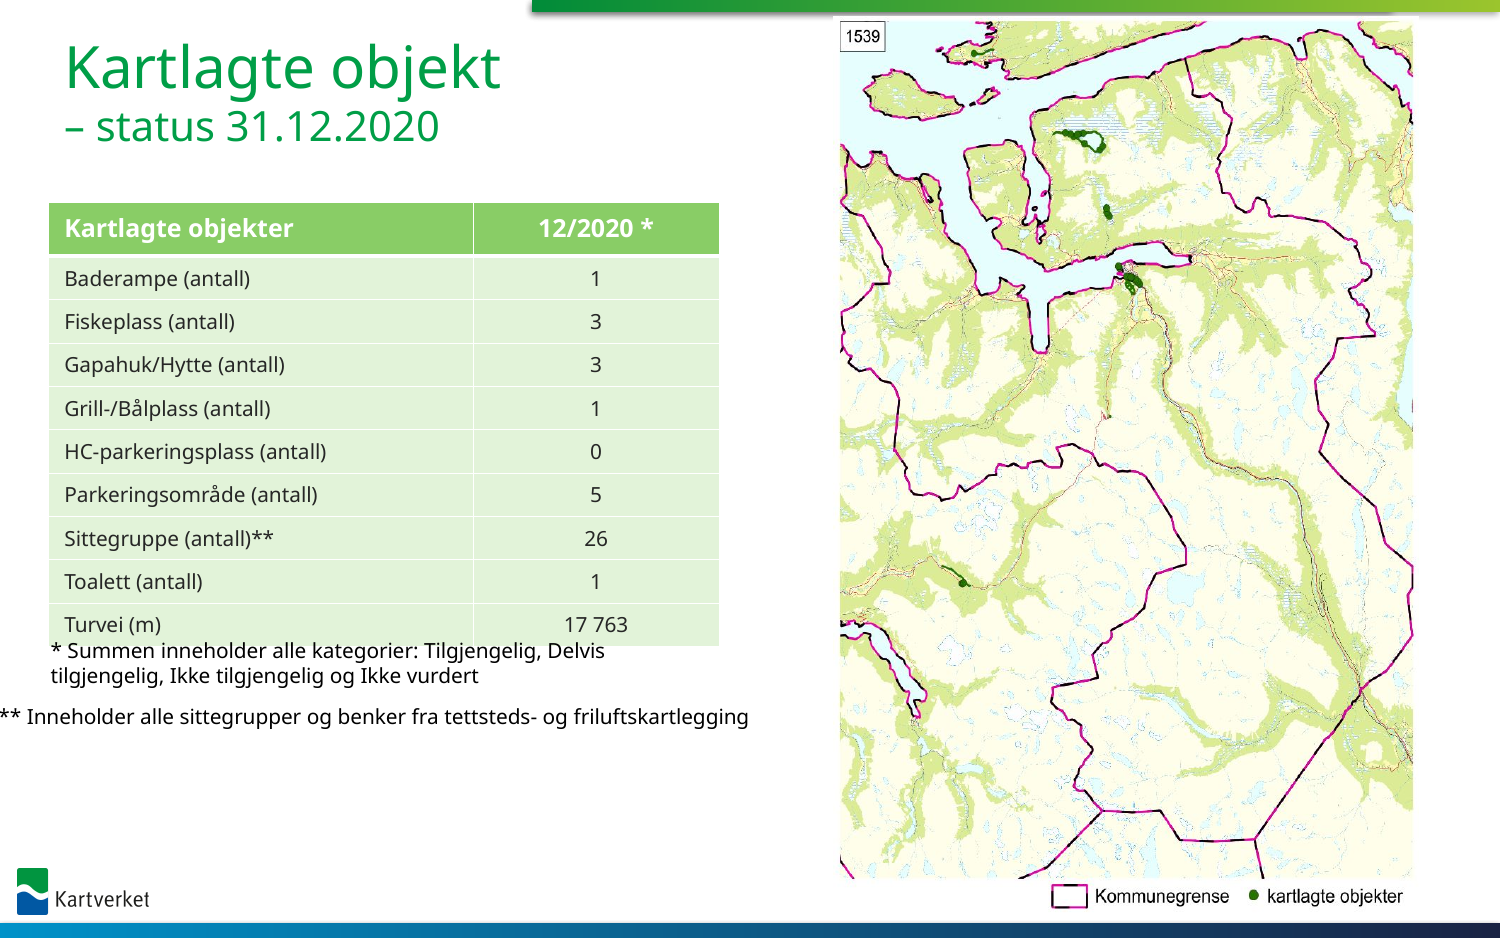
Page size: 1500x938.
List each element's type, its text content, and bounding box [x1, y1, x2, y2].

table_cell Fiskeplass (antall) [49, 300, 473, 343]
table_cell Grill-/Bålplass (antall) [49, 387, 473, 429]
table_header Kartlagte objekter [49, 203, 473, 254]
table_cell 1 [474, 387, 719, 429]
table_cell 26 [474, 517, 719, 559]
table_cell 1 [474, 560, 719, 603]
table_cell 17 763 [474, 604, 719, 630]
table_cell Parkeringsområde (antall) [49, 474, 473, 516]
table_cell 5 [474, 474, 719, 516]
table_cell 1 [474, 258, 719, 299]
text_box * Summen inneholder alle kategorier: Tilgjengelig, Delvis tilgjengelig, Ikke tilgjengelig og Ikke vurdert [35, 630, 721, 696]
table_header 12/2020 * [474, 203, 719, 254]
table_cell Turvei (m) [49, 604, 473, 630]
table_cell Toalett (antall) [49, 560, 473, 603]
table_cell HC-parkeringsplass (antall) [49, 430, 473, 473]
table_cell Gapahuk/Hytte (antall) [49, 344, 473, 386]
table_cell Sittegruppe (antall)** [49, 517, 473, 559]
table_cell 3 [474, 300, 719, 343]
table_cell 3 [474, 344, 719, 386]
text_box Kartlagte objekt – status 31.12.2020 [49, 26, 828, 158]
table_cell 0 [474, 430, 719, 473]
text_box ** Inneholder alle sittegrupper og benker fra tettsteds- og friluftskartlegging [0, 696, 765, 736]
picture [833, 16, 1419, 913]
table_cell Baderampe (antall) [49, 258, 473, 299]
text_box Kartlagte objekt – status 31.12.2020 [1424, 26, 1431, 158]
